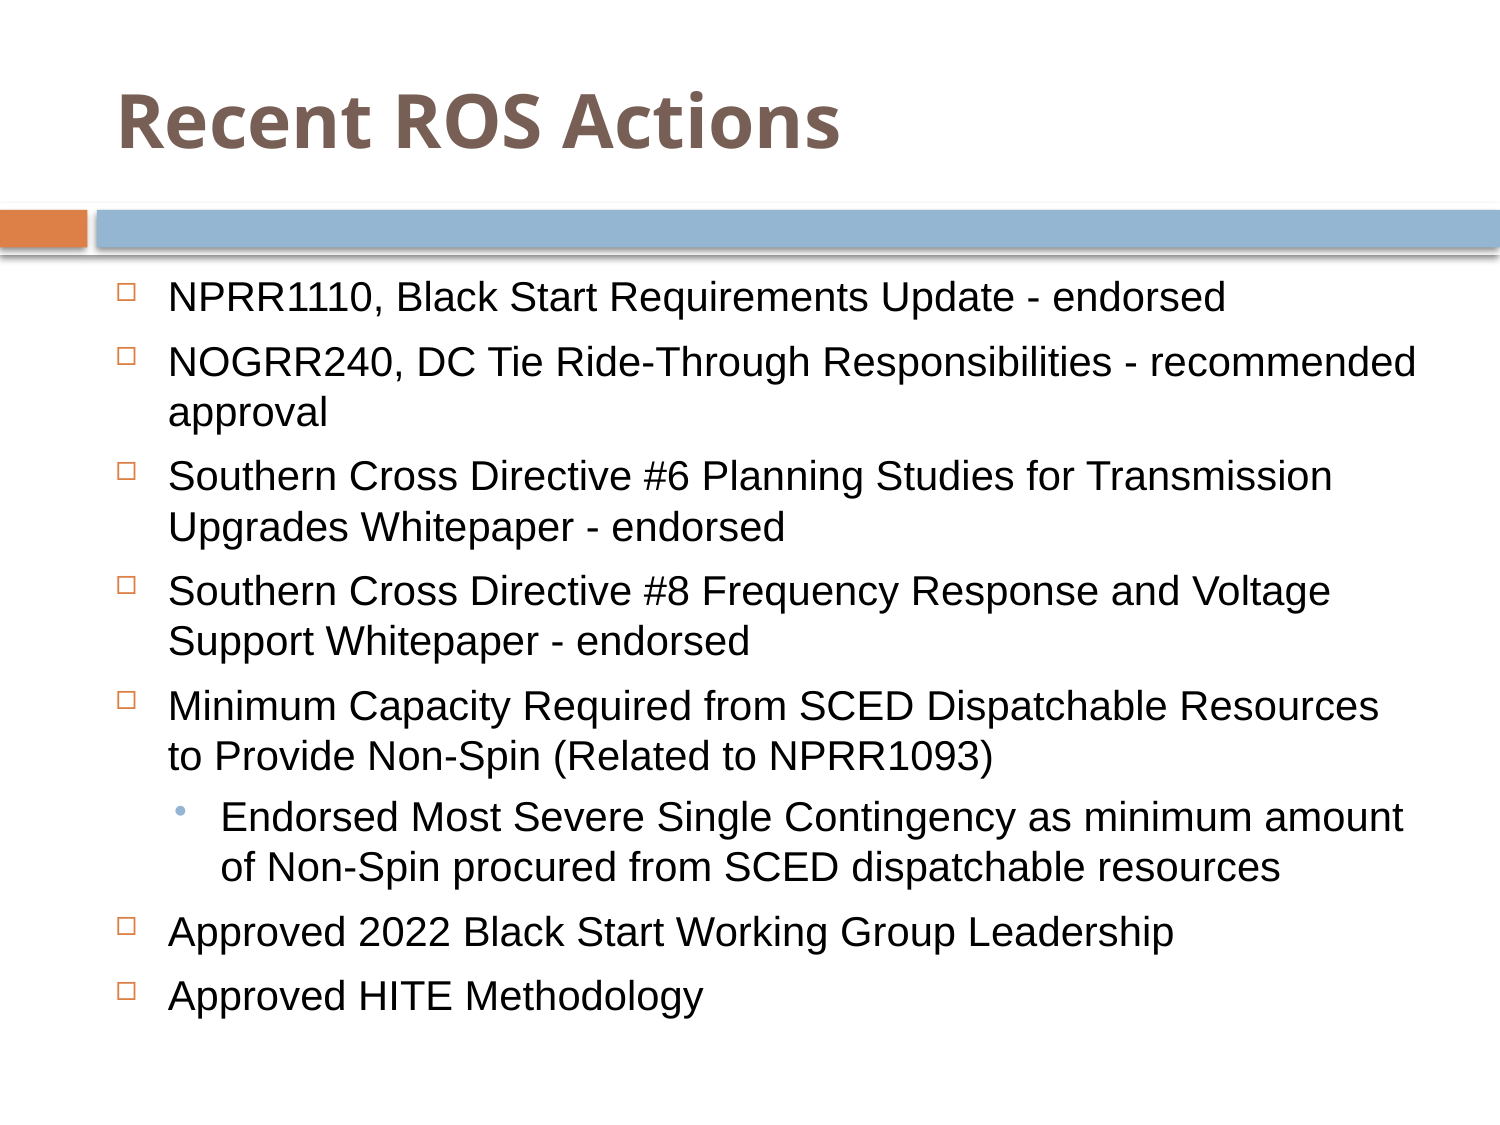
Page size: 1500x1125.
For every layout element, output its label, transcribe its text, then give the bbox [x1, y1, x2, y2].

title Recent ROS Actions [100, 37, 1439, 201]
list NPRR1110, Black Start Requirements Update - endorsed NOGRR240, DC Tie Ride-Through Responsibilities - recommended approval Southern Cross Directive #6 Planning Studies for Transmission Upgrades Whitepaper - endorsed Southern Cross Directive #8 Frequency Response and Voltage Support Whitepaper - endorsed Minimum Capacity Required from SCED Dispatchable Resources to Provide Non-Spin (Related to NPRR1093) Endorsed Most Severe Single Contingency as minimum amount of Non-Spin procured from SCED dispatchable resources Approved 2022 Black Start Working Group Leadership Approved HITE Methodology [100, 262, 1439, 1001]
